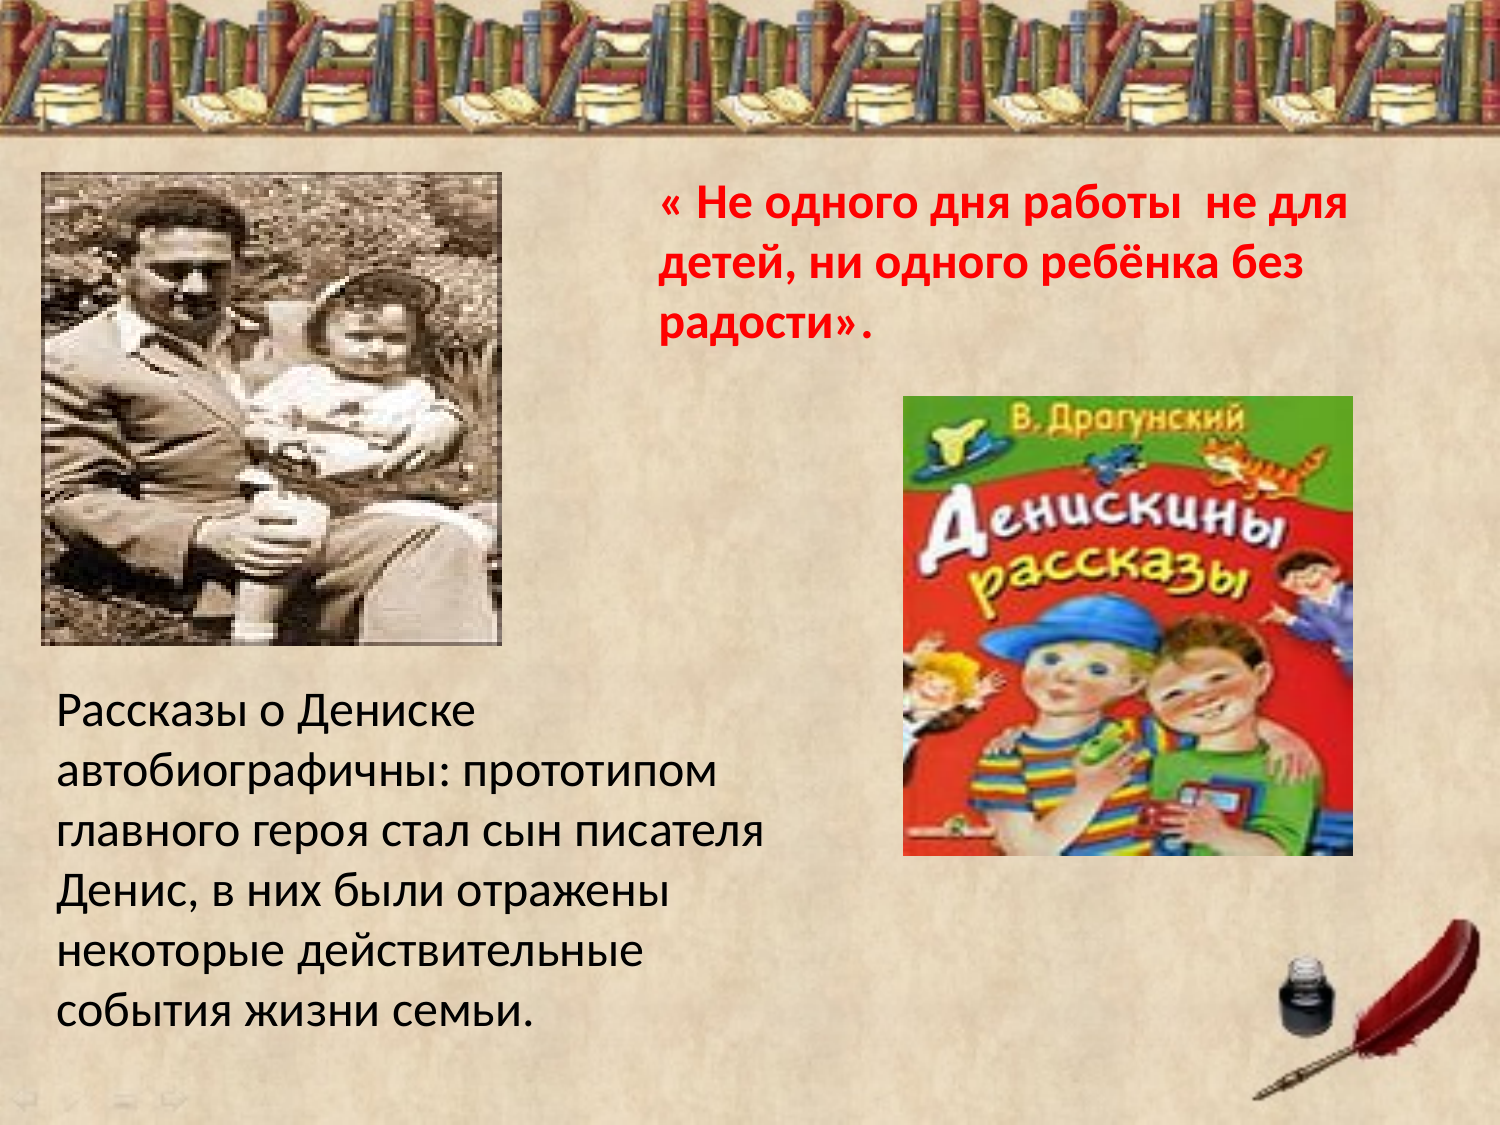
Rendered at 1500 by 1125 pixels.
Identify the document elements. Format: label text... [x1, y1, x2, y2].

text_box Рассказы о Дениске автобиографичны: прототипом главного героя стал сын писателя Денис, в них были отражены некоторые действительные события жизни семьи. [41, 669, 792, 1045]
picture [0, 0, 1500, 1125]
text_box « Не одного дня работы не для детей, ни одного ребёнка без радости». [643, 160, 1394, 356]
